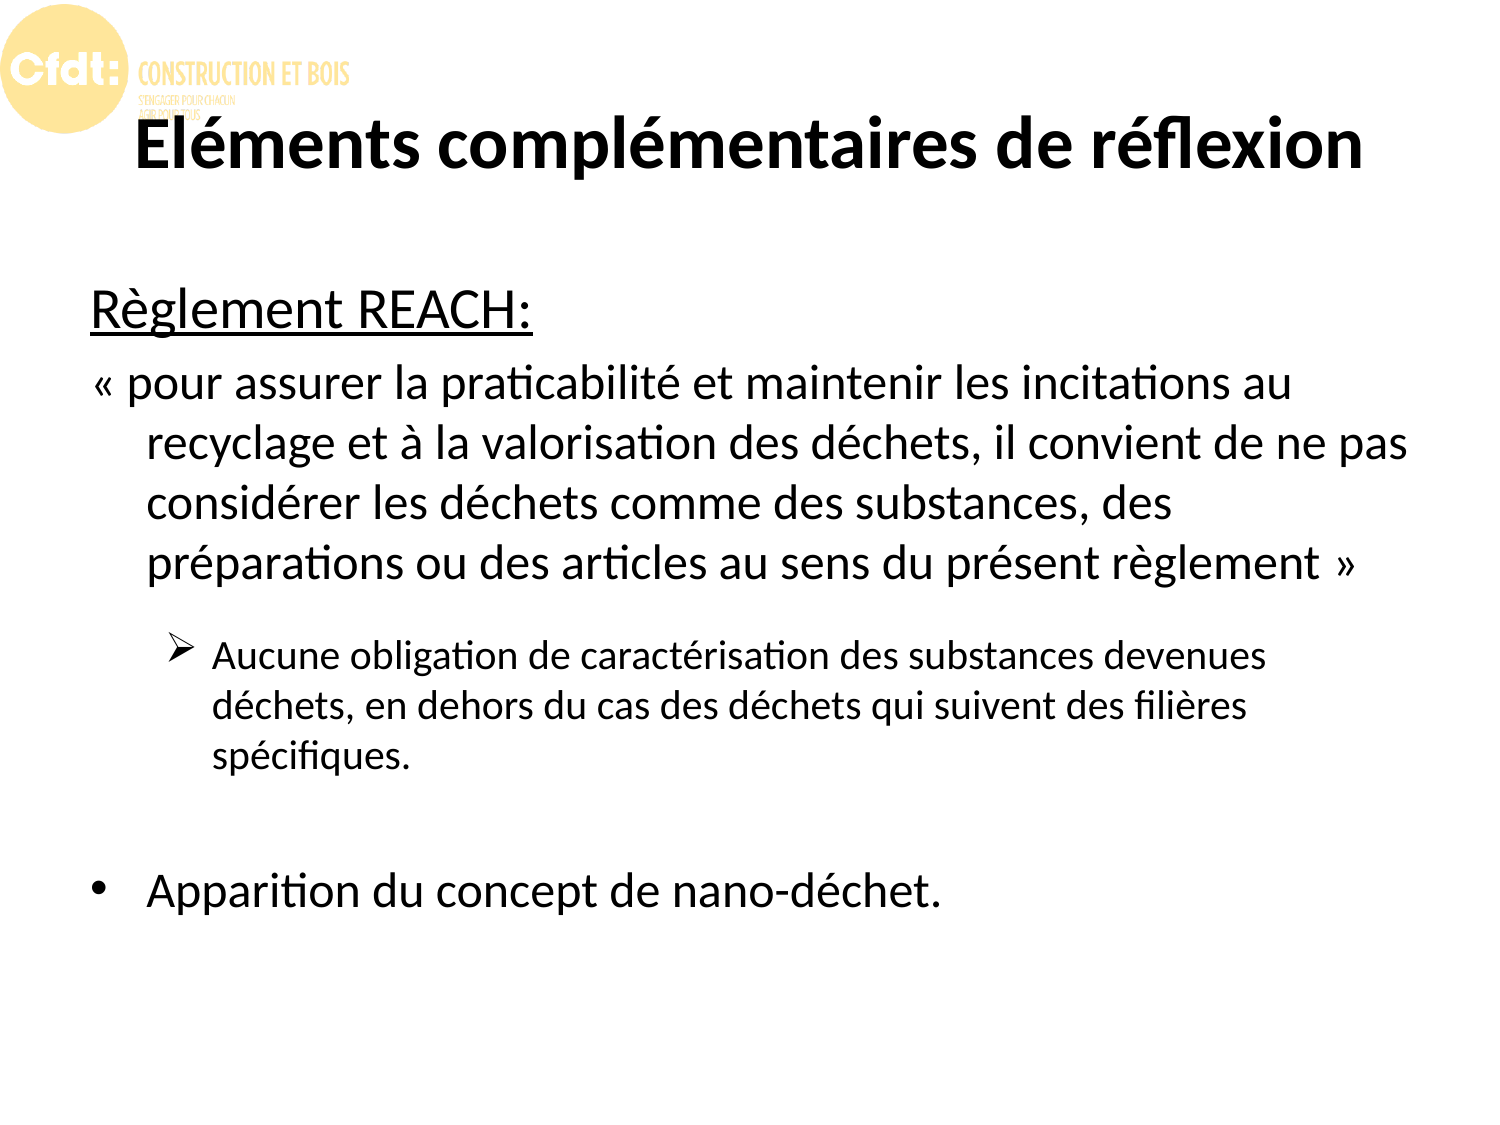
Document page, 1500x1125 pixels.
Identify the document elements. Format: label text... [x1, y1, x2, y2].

title Eléments complémentaires de réflexion [75, 45, 1425, 233]
list Règlement REACH: « pour assurer la praticabilité et maintenir les incitations au recyclage et à la valorisation des déchets, il convient de ne pas considérer les déchets comme des substances, des préparations ou des articles au sens du présent règlement » Aucune obligation de caractérisation des substances devenues déchets, en dehors du cas des déchets qui suivent des filières spécifiques. Apparition du concept de nano-déchet. [75, 262, 1425, 1005]
